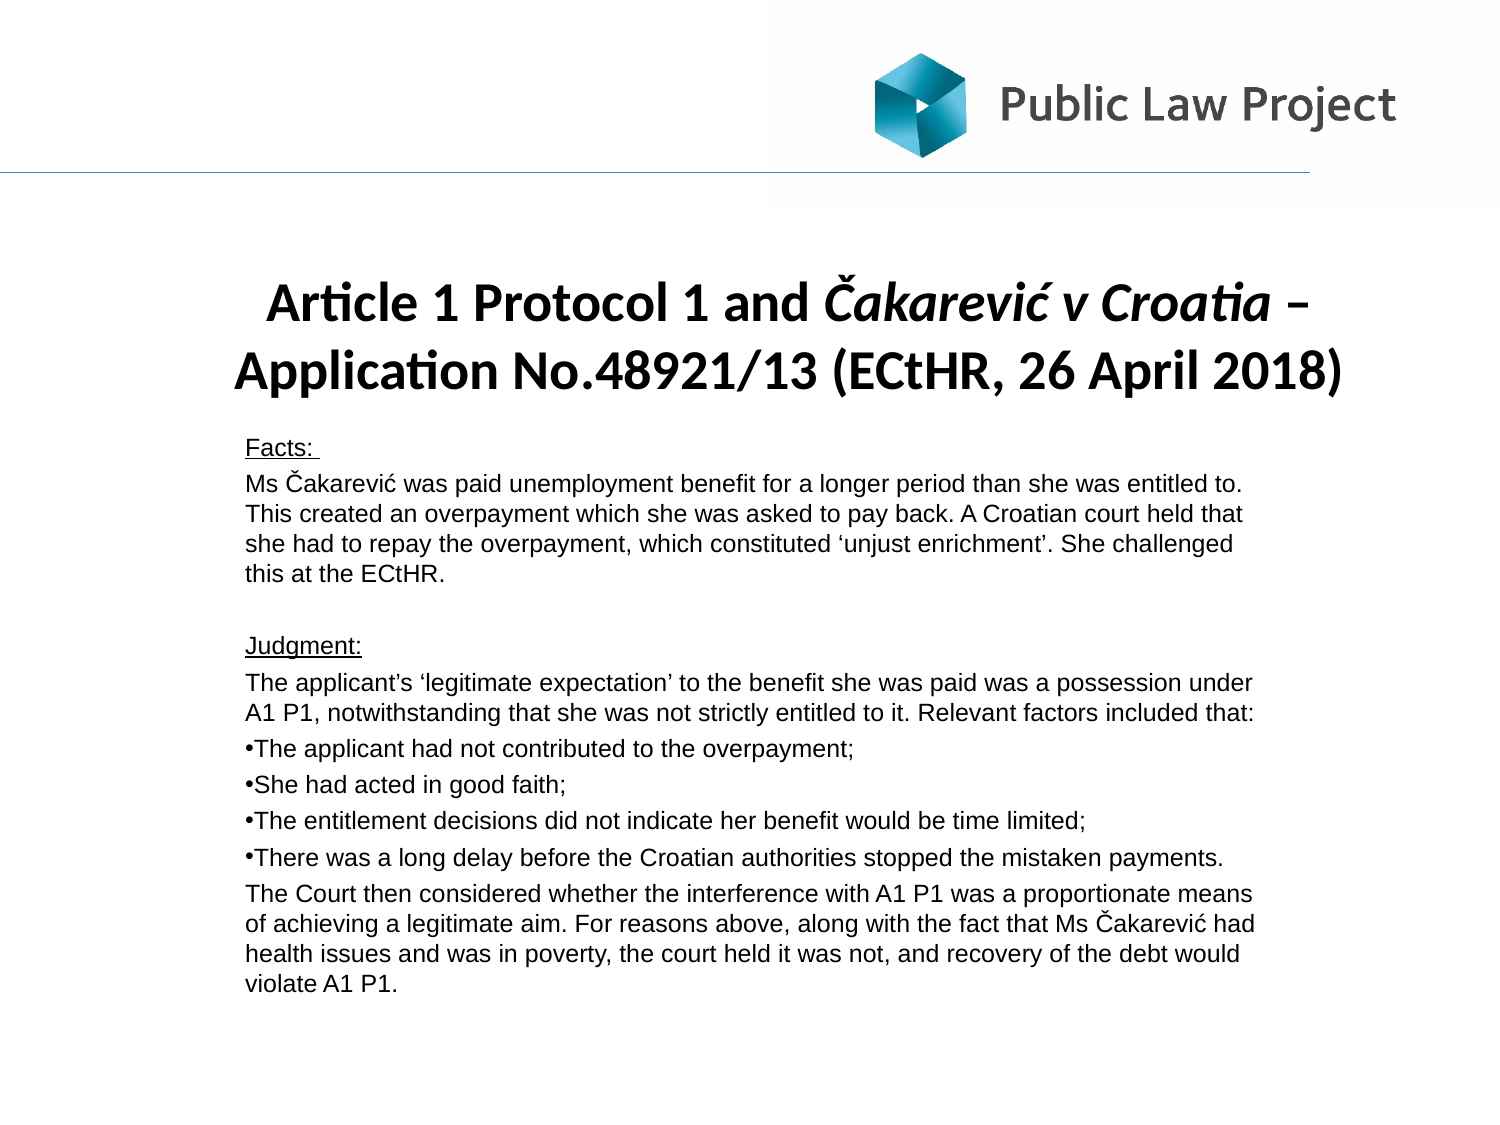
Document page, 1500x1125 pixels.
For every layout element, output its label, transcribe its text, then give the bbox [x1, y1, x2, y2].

title Article 1 Protocol 1 and Čakarević v Croatia – Application No.48921/13 (ECtHR, 26 April 2018) [203, 257, 1376, 389]
picture [769, 0, 1500, 208]
list Facts: Ms Čakarević was paid unemployment benefit for a longer period than she was entitled to. This created an overpayment which she was asked to pay back. A Croatian court held that she had to repay the overpayment, which constituted ‘unjust enrichment’. She challenged this at the ECtHR. Judgment: The applicant’s ‘legitimate expectation’ to the benefit she was paid was a possession under A1 P1, notwithstanding that she was not strictly entitled to it. Relevant factors included that: The applicant had not contributed to the overpayment; She had acted in good faith; The entitlement decisions did not indicate her benefit would be time limited; There was a long delay before the Croatian authorities stopped the mistaken payments. The Court then considered whether the interference with A1 P1 was a proportionate means of achieving a legitimate aim. For reasons above, along with the fact that Ms Čakarević had health issues and was in poverty, the court held it was not, and recovery of the debt would violate A1 P1. [230, 387, 1297, 1008]
